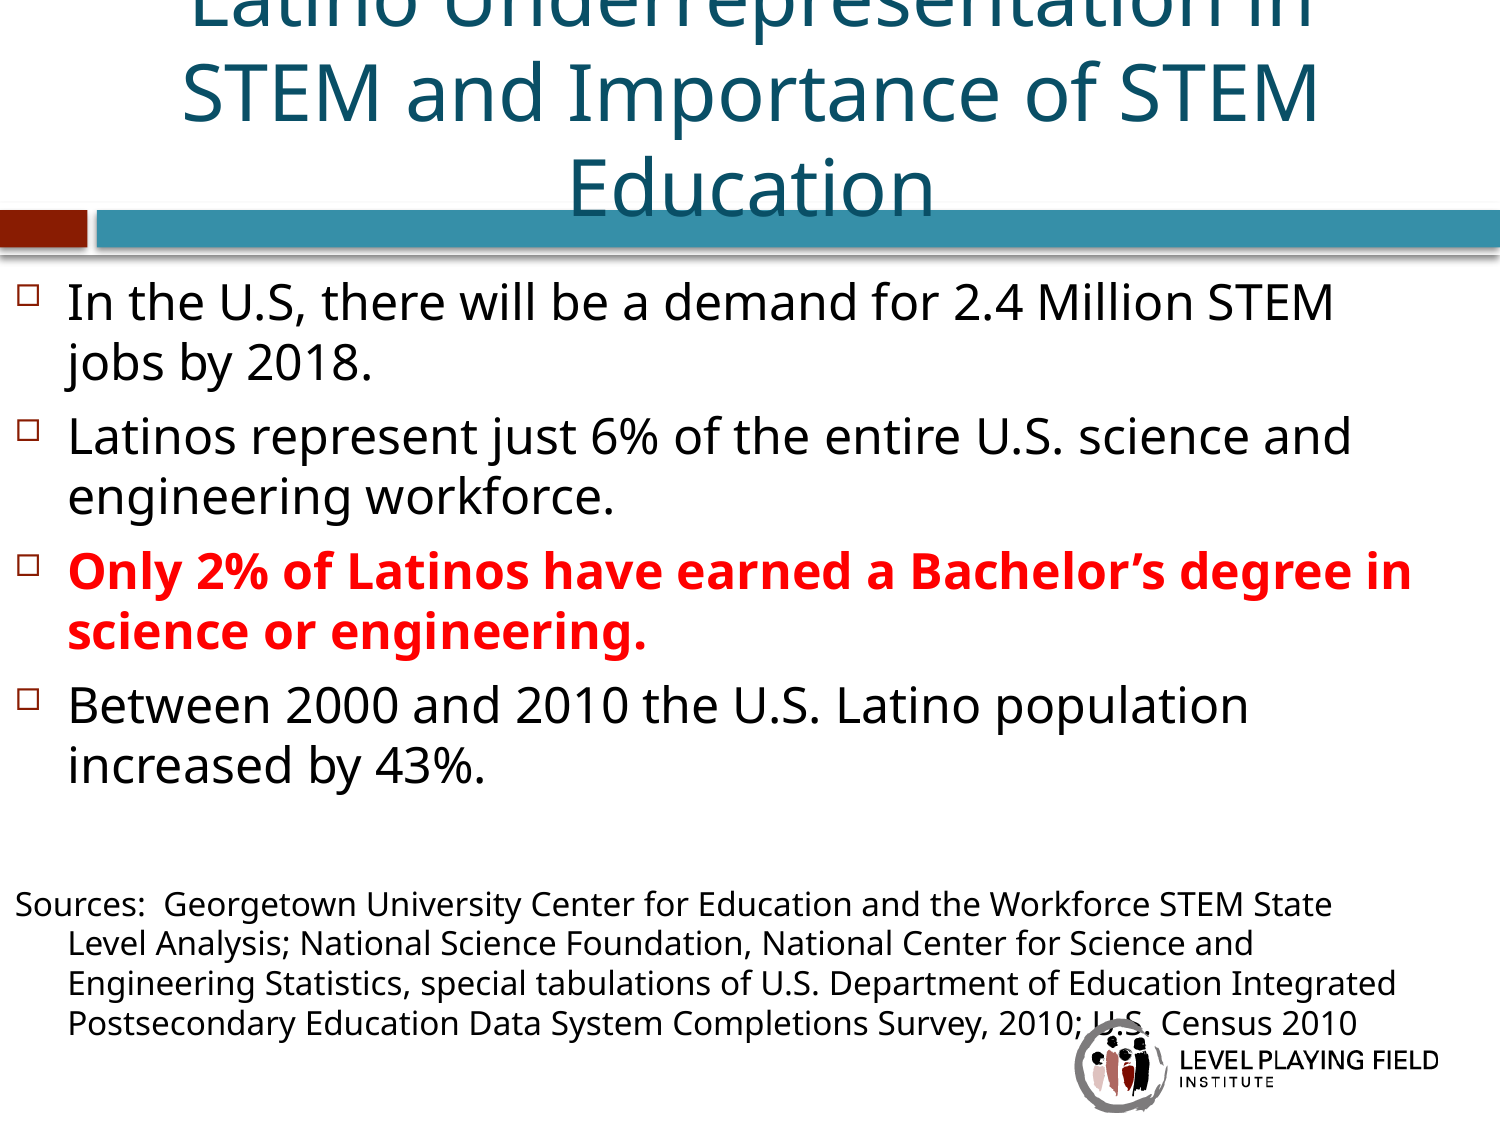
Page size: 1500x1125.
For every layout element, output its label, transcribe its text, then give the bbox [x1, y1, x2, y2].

list In the U.S, there will be a demand for 2.4 Million STEM jobs by 2018. Latinos represent just 6% of the entire U.S. science and engineering workforce. Only 2% of Latinos have earned a Bachelor’s degree in science or engineering. Between 2000 and 2010 the U.S. Latino population increased by 43%. Sources: Georgetown University Center for Education and the Workforce STEM State Level Analysis; National Science Foundation, National Center for Science and Engineering Statistics, special tabulations of U.S. Department of Education Integrated Postsecondary Education Data System Completions Survey, 2010; U.S. Census 2010 [0, 262, 1438, 1113]
picture [1074, 1018, 1439, 1113]
title Latino Underrepresentation in STEM and Importance of STEM Education [83, 8, 1421, 172]
